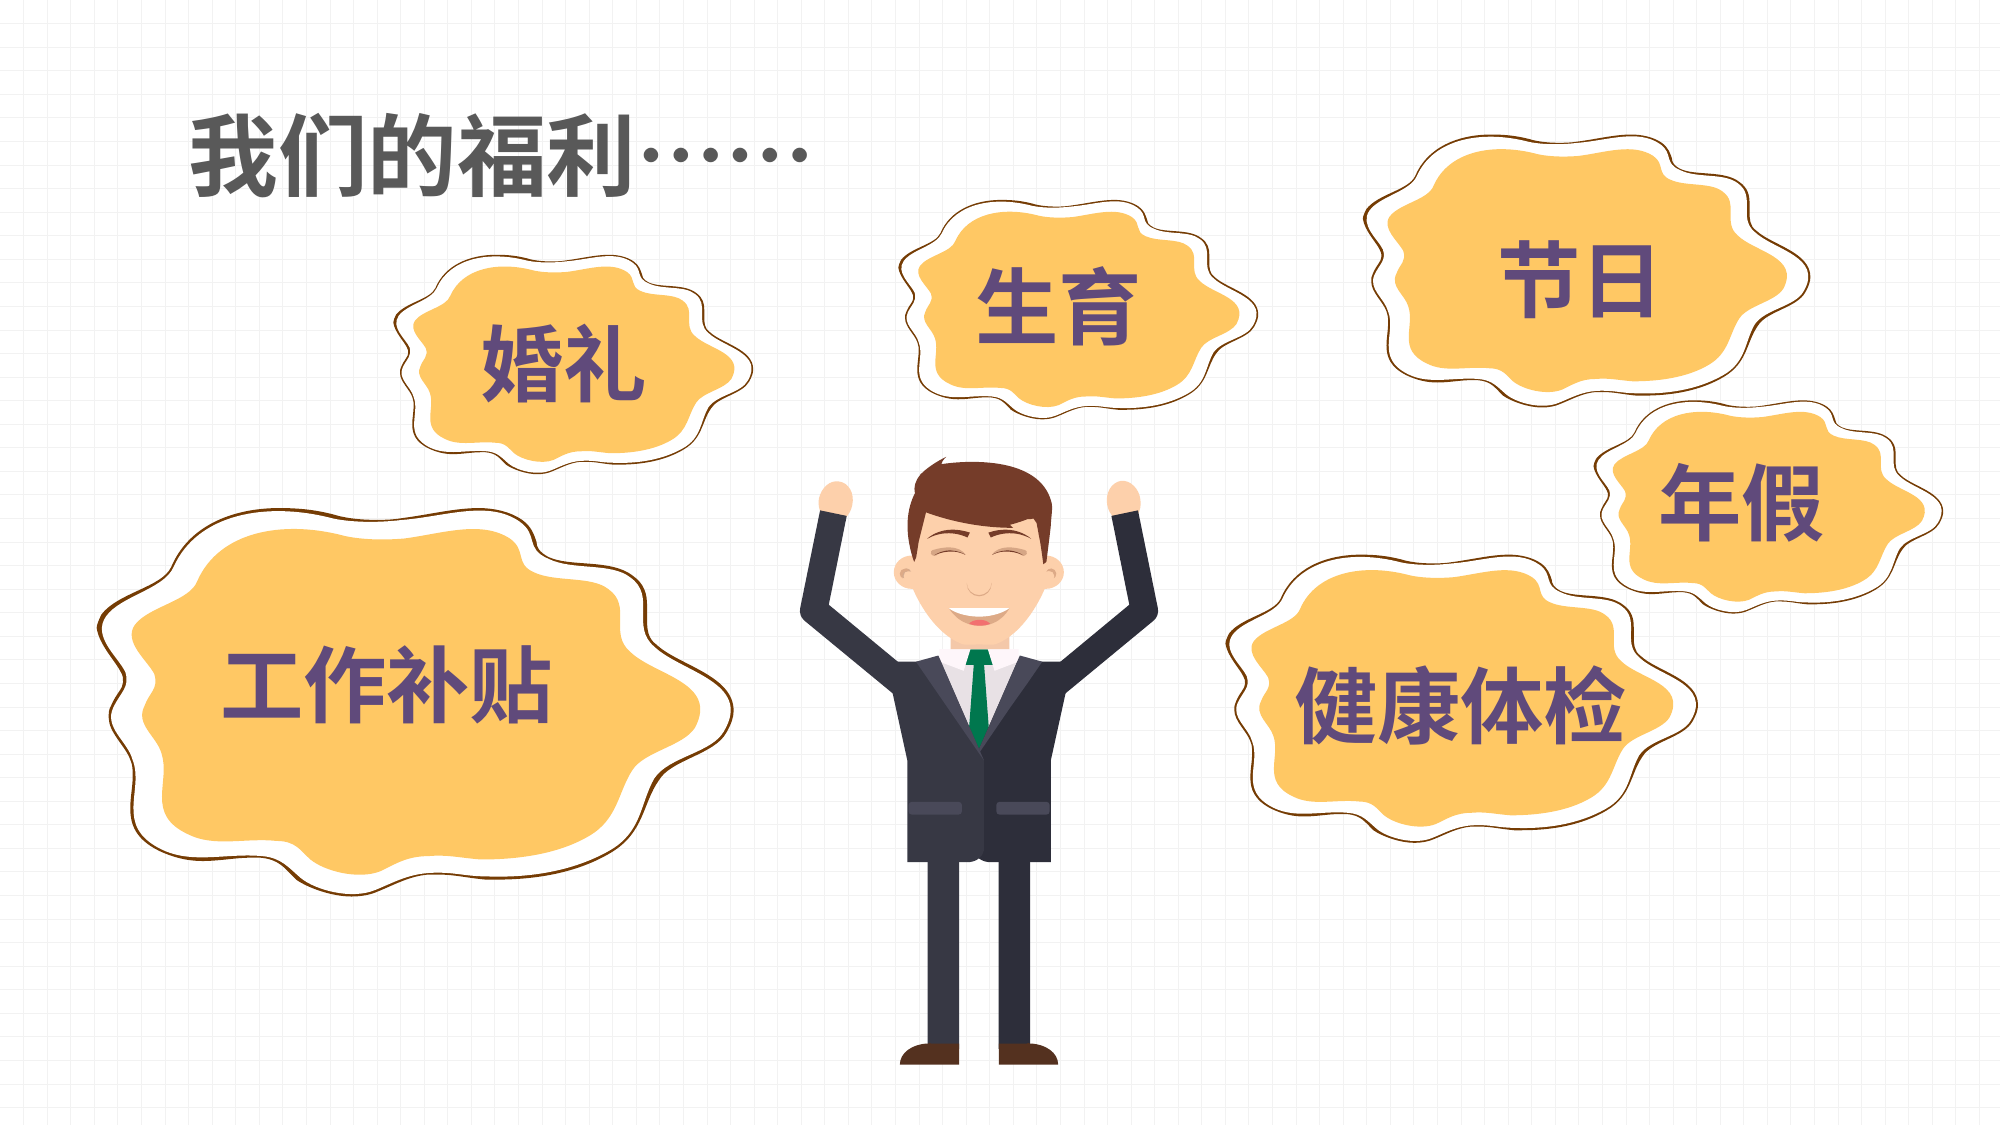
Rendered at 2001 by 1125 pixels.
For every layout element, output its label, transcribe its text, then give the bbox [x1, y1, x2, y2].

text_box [1550, 395, 1954, 616]
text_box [1359, 128, 1824, 410]
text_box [867, 195, 1270, 422]
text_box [798, 456, 1159, 1065]
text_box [91, 499, 753, 901]
text_box 我们的福利…… [168, 99, 836, 208]
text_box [1221, 548, 1713, 846]
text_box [372, 249, 765, 477]
